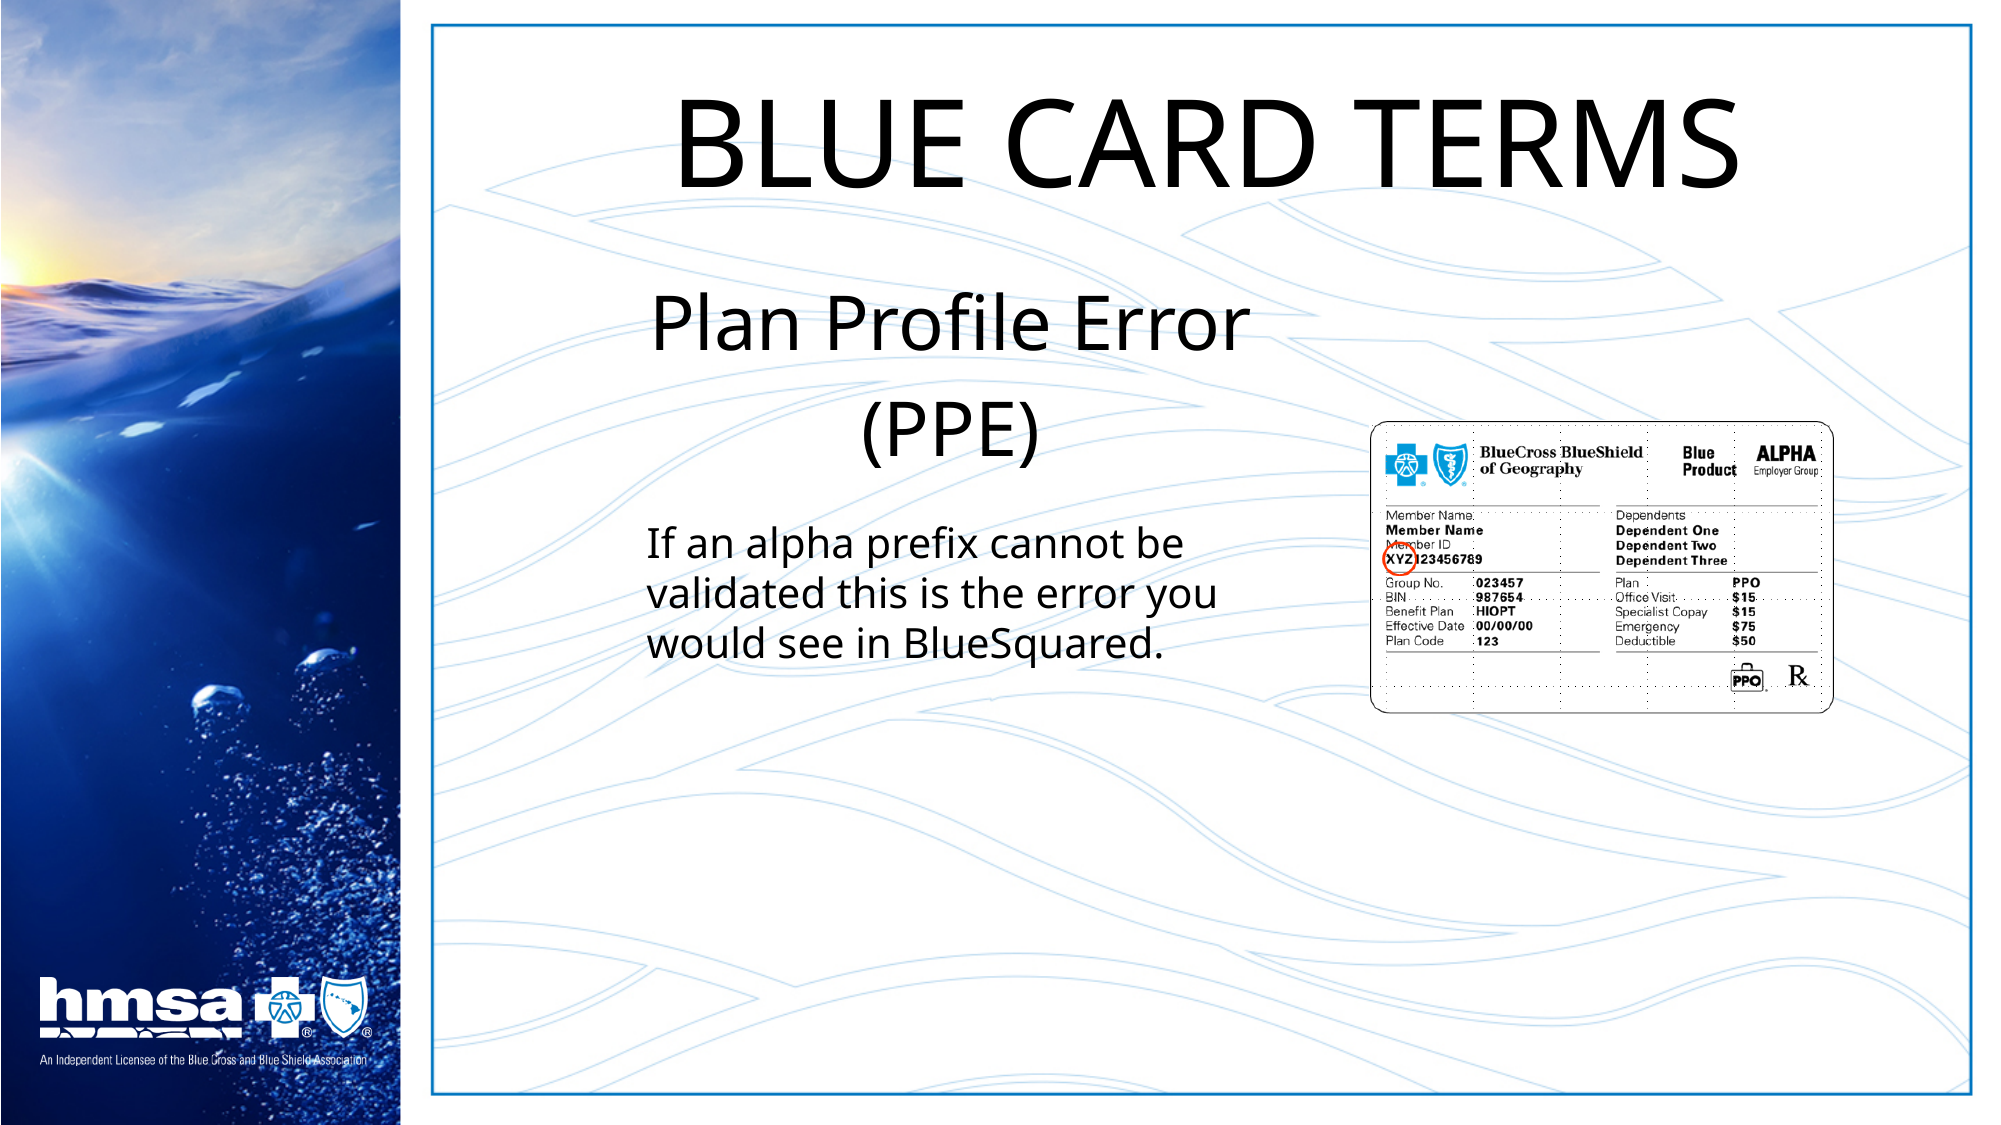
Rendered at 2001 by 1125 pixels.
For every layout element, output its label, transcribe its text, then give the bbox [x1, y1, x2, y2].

title BLUE CARD TERMS [476, 45, 1939, 233]
text_box If an alpha prefix cannot be validated this is the error you would see in BlueSquared. [631, 509, 1270, 675]
picture [1, 0, 1999, 1125]
list Plan Profile Error (PPE) [556, 266, 1345, 480]
